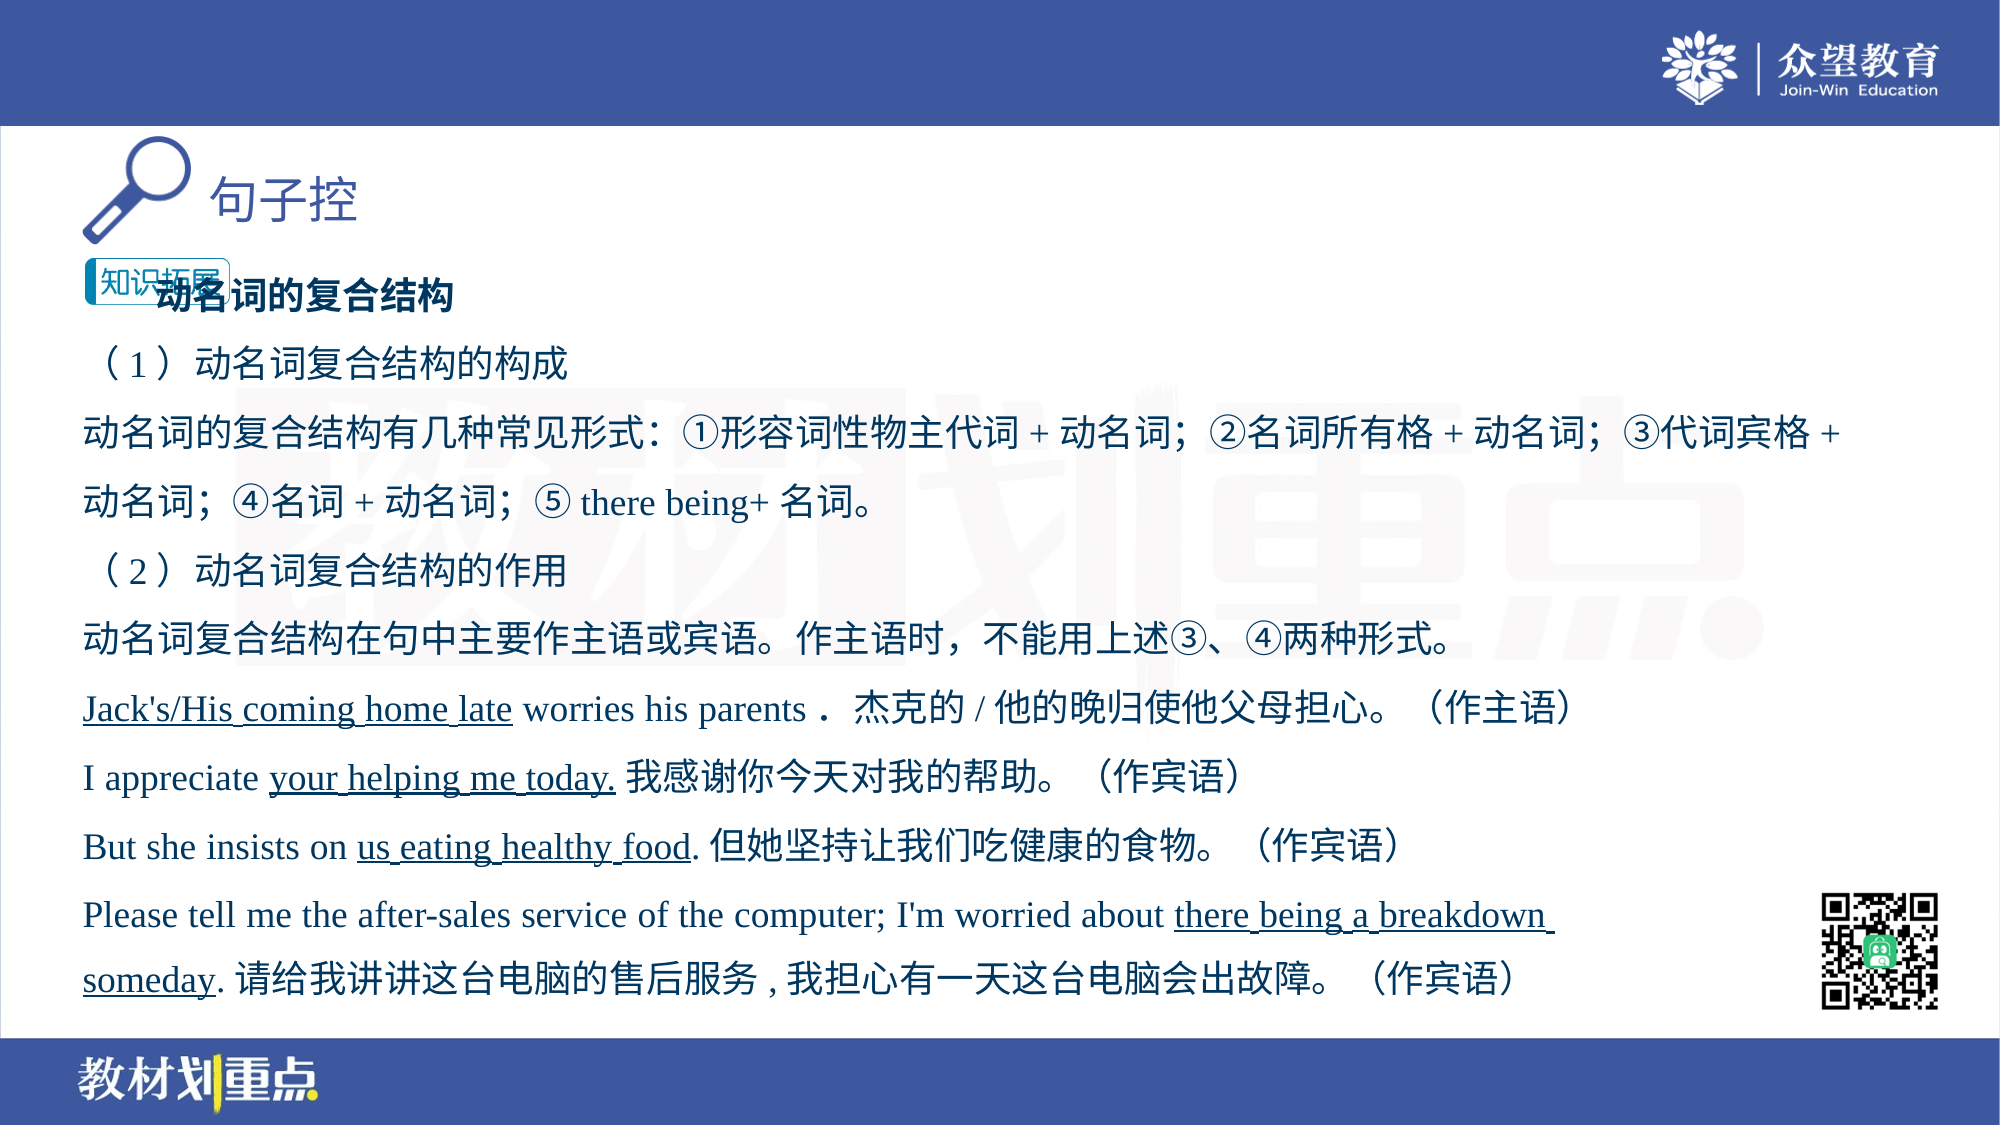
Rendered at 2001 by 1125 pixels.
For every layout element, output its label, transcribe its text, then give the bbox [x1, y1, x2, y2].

picture [0, 0, 2000, 1125]
text_box 动名词的复合结构 （1）动名词复合结构的构成 动名词的复合结构有几种常见形式：①形容词性物主代词+动名词；②名词所有格+动名词；③代词宾格+ 动名词；④名词+动名词；⑤there being+名词。 （2）动名词复合结构的作用 动名词复合结构在句中主要作主语或宾语。作主语时，不能用上述③、④两种形式。 Jack's/His coming home late worries his parents．杰克的/他的晚归使他父母担心。（作主语） I appreciate your helping me today.我感谢你今天对我的帮助。（作宾语） But she insists on us eating healthy food.但她坚持让我们吃健康的食物。（作宾语） Please tell me the after-sales service of the computer; I'm worried about there being a breakdown someday.请给我讲讲这台电脑的售后服务,我担心有一天这台电脑会出故障。（作宾语） [82, 248, 1817, 994]
